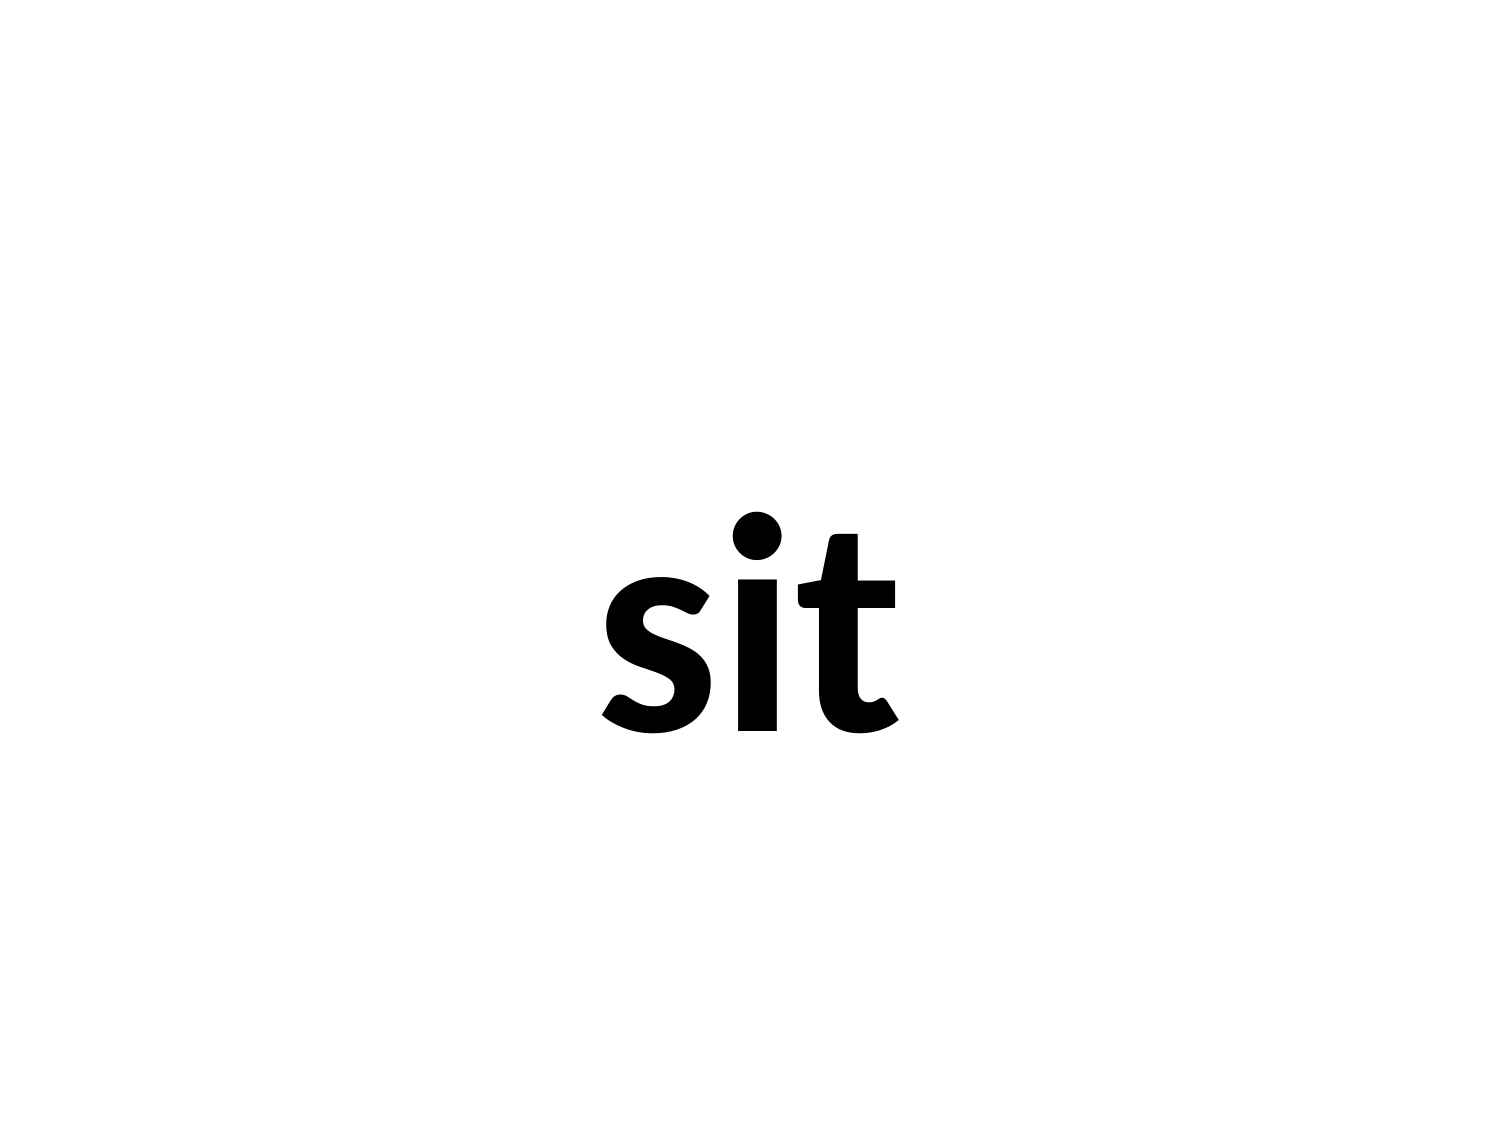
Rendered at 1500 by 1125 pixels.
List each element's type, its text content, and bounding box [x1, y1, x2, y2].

title sit [75, 512, 1425, 700]
